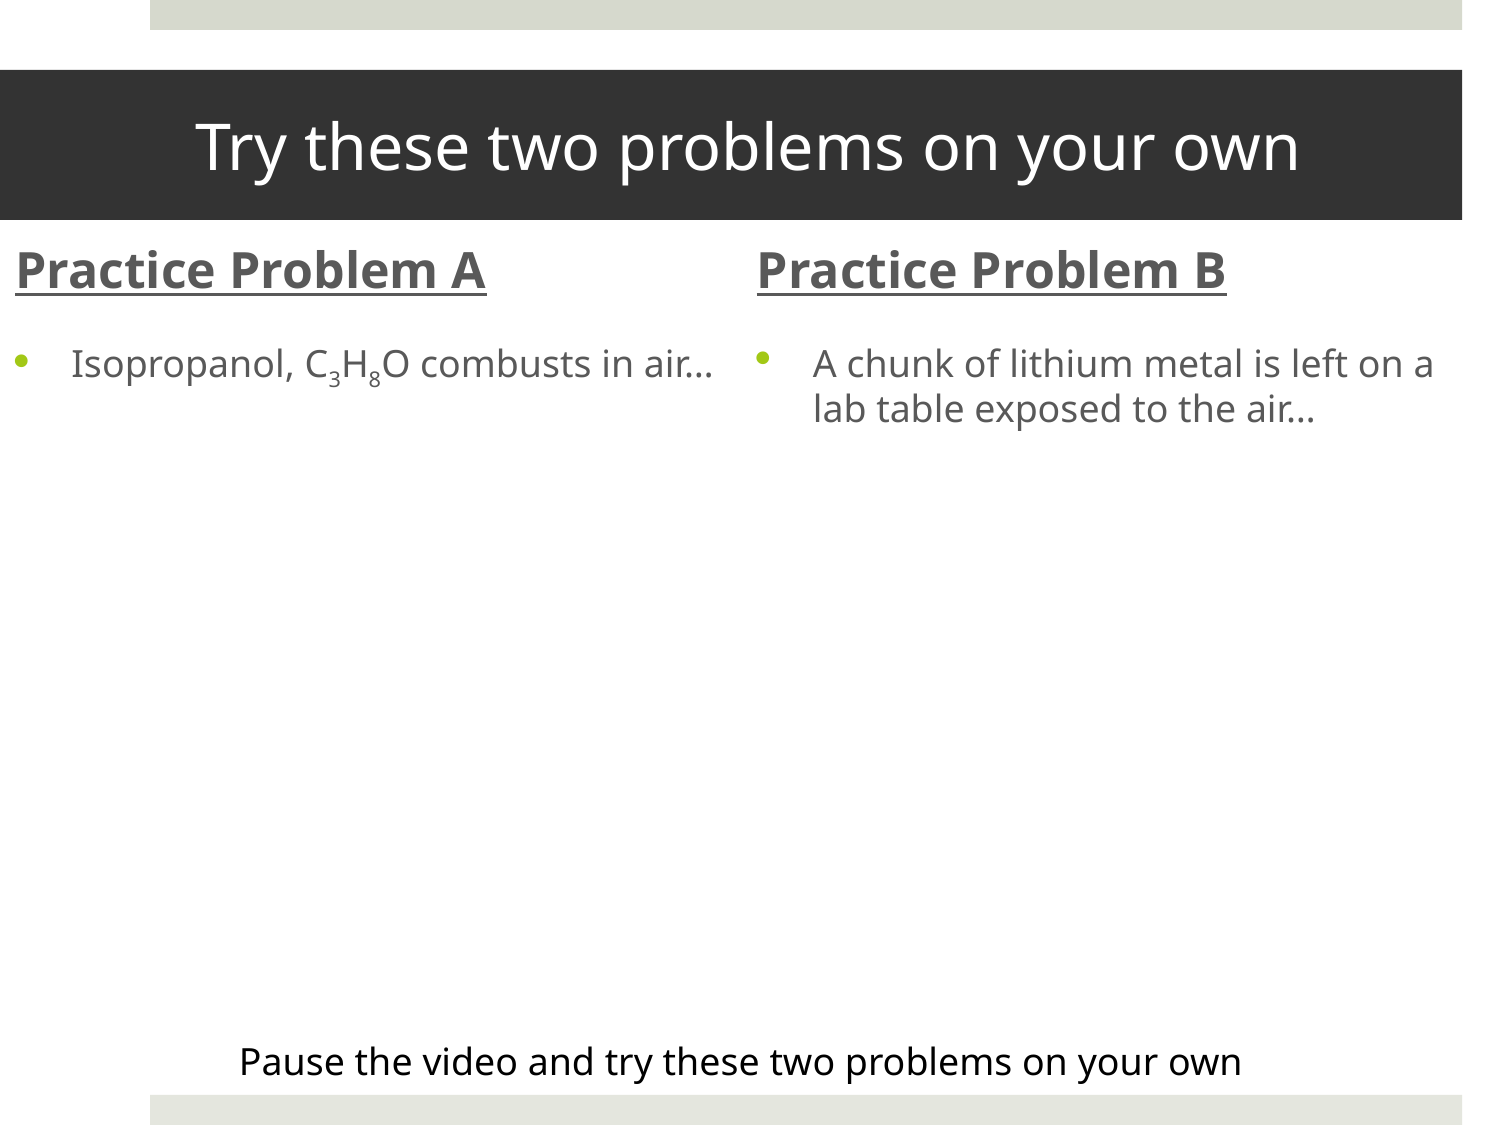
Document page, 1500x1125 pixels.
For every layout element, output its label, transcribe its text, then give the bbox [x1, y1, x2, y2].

title Try these two problems on your own [0, 69, 1463, 220]
list Practice Problem A Isopropanol, C3H8O combusts in air… [0, 231, 741, 835]
text_box Pause the video and try these two problems on your own [224, 1030, 1259, 1091]
list Practice Problem B A chunk of lithium metal is left on a lab table exposed to the air… [741, 231, 1500, 835]
